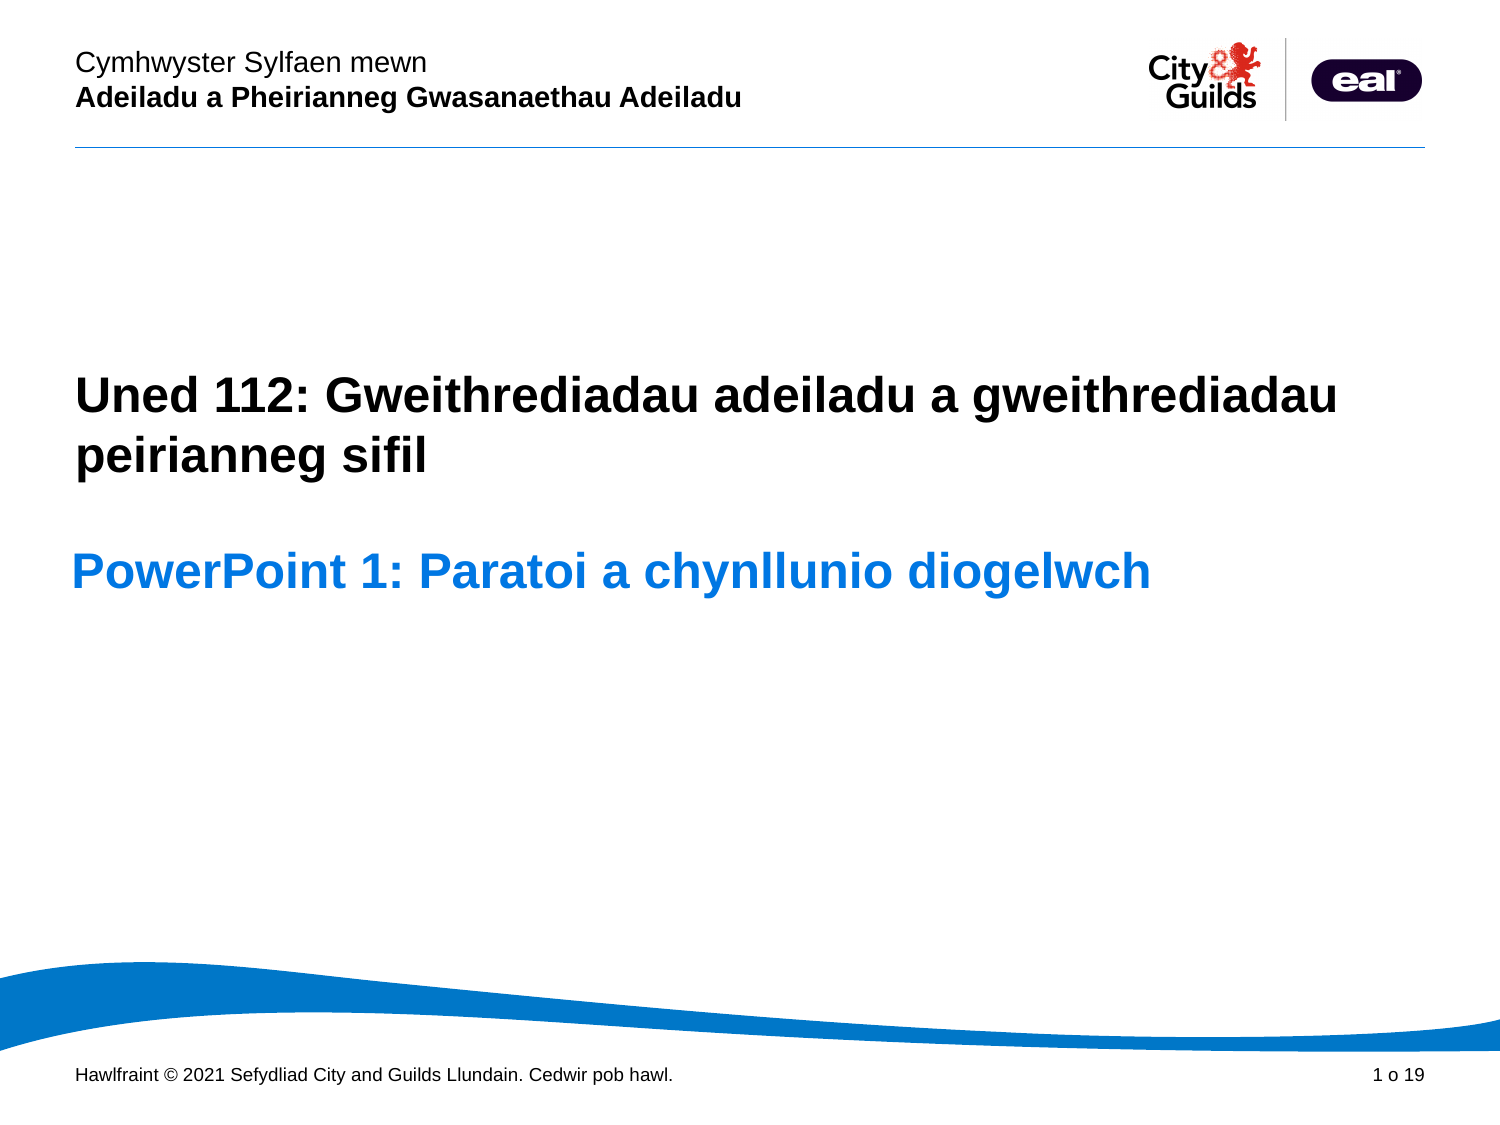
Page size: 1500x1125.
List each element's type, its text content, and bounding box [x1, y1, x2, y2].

list Cyflwyniad PowerPoint [74, 224, 1426, 1006]
picture [1149, 38, 1422, 121]
text_box Uned 112: Gweithrediadau adeiladu a gweithrediadau peirianneg sifil [75, 362, 1388, 484]
title PowerPoint 1: Paratoi a chynllunio diogelwch [71, 537, 1410, 951]
